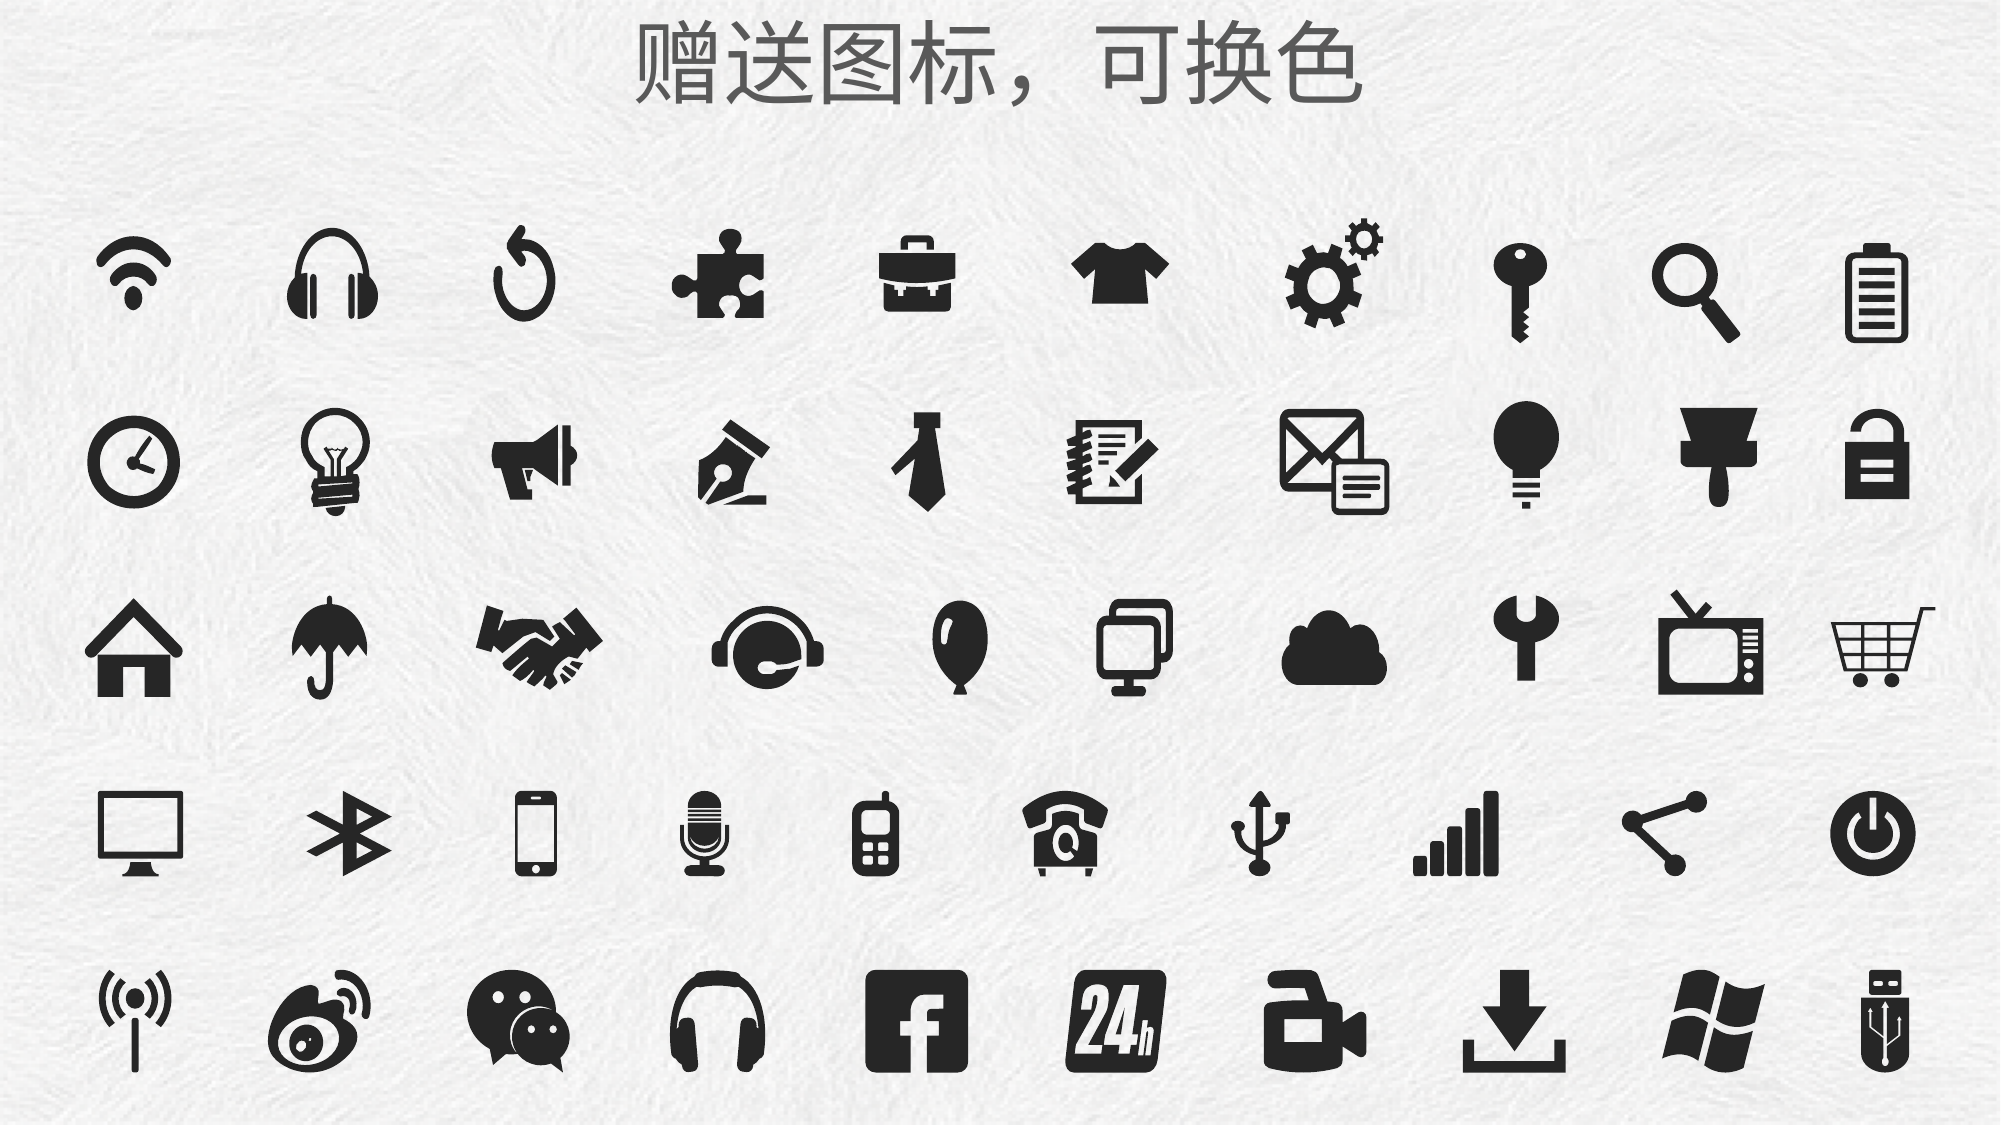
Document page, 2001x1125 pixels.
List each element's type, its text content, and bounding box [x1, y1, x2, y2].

text_box [1715, 981, 1765, 1027]
text_box [1037, 868, 1046, 877]
text_box [142, 976, 160, 1021]
text_box [879, 253, 956, 284]
text_box [698, 437, 756, 505]
text_box [1229, 789, 1291, 878]
text_box [1462, 1039, 1566, 1073]
text_box [562, 425, 578, 486]
text_box [669, 970, 766, 1073]
text_box [1662, 1015, 1709, 1061]
text_box [1658, 589, 1764, 695]
text_box [1861, 997, 1910, 1073]
text_box [1830, 790, 1916, 877]
picture [0, 0, 2001, 1125]
text_box [1066, 420, 1142, 505]
text_box [1115, 438, 1159, 482]
text_box [722, 419, 771, 459]
text_box [711, 605, 824, 667]
text_box [111, 976, 128, 1021]
text_box [865, 969, 969, 1073]
text_box [1022, 790, 1108, 829]
text_box [1704, 1027, 1753, 1073]
text_box [1096, 598, 1173, 697]
text_box [266, 983, 359, 1074]
text_box [1511, 491, 1541, 498]
text_box 赠送图标，可换色 [594, 0, 1406, 124]
text_box [1412, 789, 1500, 878]
text_box [97, 968, 117, 1029]
text_box [852, 790, 900, 877]
text_box [515, 790, 557, 877]
text_box [466, 968, 571, 1075]
text_box [1679, 407, 1758, 507]
text_box [1521, 501, 1532, 510]
text_box [493, 225, 556, 322]
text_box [84, 598, 184, 697]
text_box [891, 412, 946, 512]
text_box [109, 262, 157, 286]
text_box [1065, 969, 1167, 1073]
text_box [475, 605, 555, 654]
text_box [1345, 218, 1384, 261]
text_box [153, 968, 173, 1029]
text_box [1263, 969, 1367, 1073]
text_box [1844, 241, 1910, 345]
text_box [1281, 610, 1387, 685]
text_box [491, 424, 558, 500]
text_box [122, 862, 159, 877]
text_box [286, 227, 379, 319]
text_box [1650, 241, 1742, 345]
text_box [1085, 868, 1094, 877]
text_box [130, 1016, 140, 1074]
text_box [124, 987, 146, 1010]
text_box [1279, 408, 1390, 516]
text_box [671, 228, 764, 318]
text_box [932, 600, 988, 695]
text_box [87, 415, 180, 509]
text_box [1620, 789, 1709, 878]
text_box [1673, 969, 1720, 1015]
text_box [333, 968, 372, 1020]
text_box [97, 790, 184, 859]
text_box [1492, 241, 1549, 345]
text_box [733, 620, 802, 690]
text_box [1829, 606, 1937, 689]
text_box [96, 236, 171, 268]
text_box [883, 282, 951, 312]
text_box [1492, 400, 1561, 480]
text_box [1511, 482, 1541, 489]
text_box [900, 235, 934, 250]
text_box [1869, 969, 1902, 995]
text_box [124, 285, 143, 311]
text_box [1482, 969, 1547, 1052]
text_box [1284, 243, 1362, 329]
text_box [300, 407, 370, 517]
text_box [1845, 408, 1910, 500]
text_box [1070, 242, 1170, 304]
text_box [723, 495, 767, 505]
text_box [1033, 810, 1098, 867]
text_box [1493, 595, 1559, 681]
text_box [306, 790, 392, 877]
text_box [502, 607, 603, 690]
text_box [679, 789, 731, 878]
text_box [291, 595, 368, 700]
